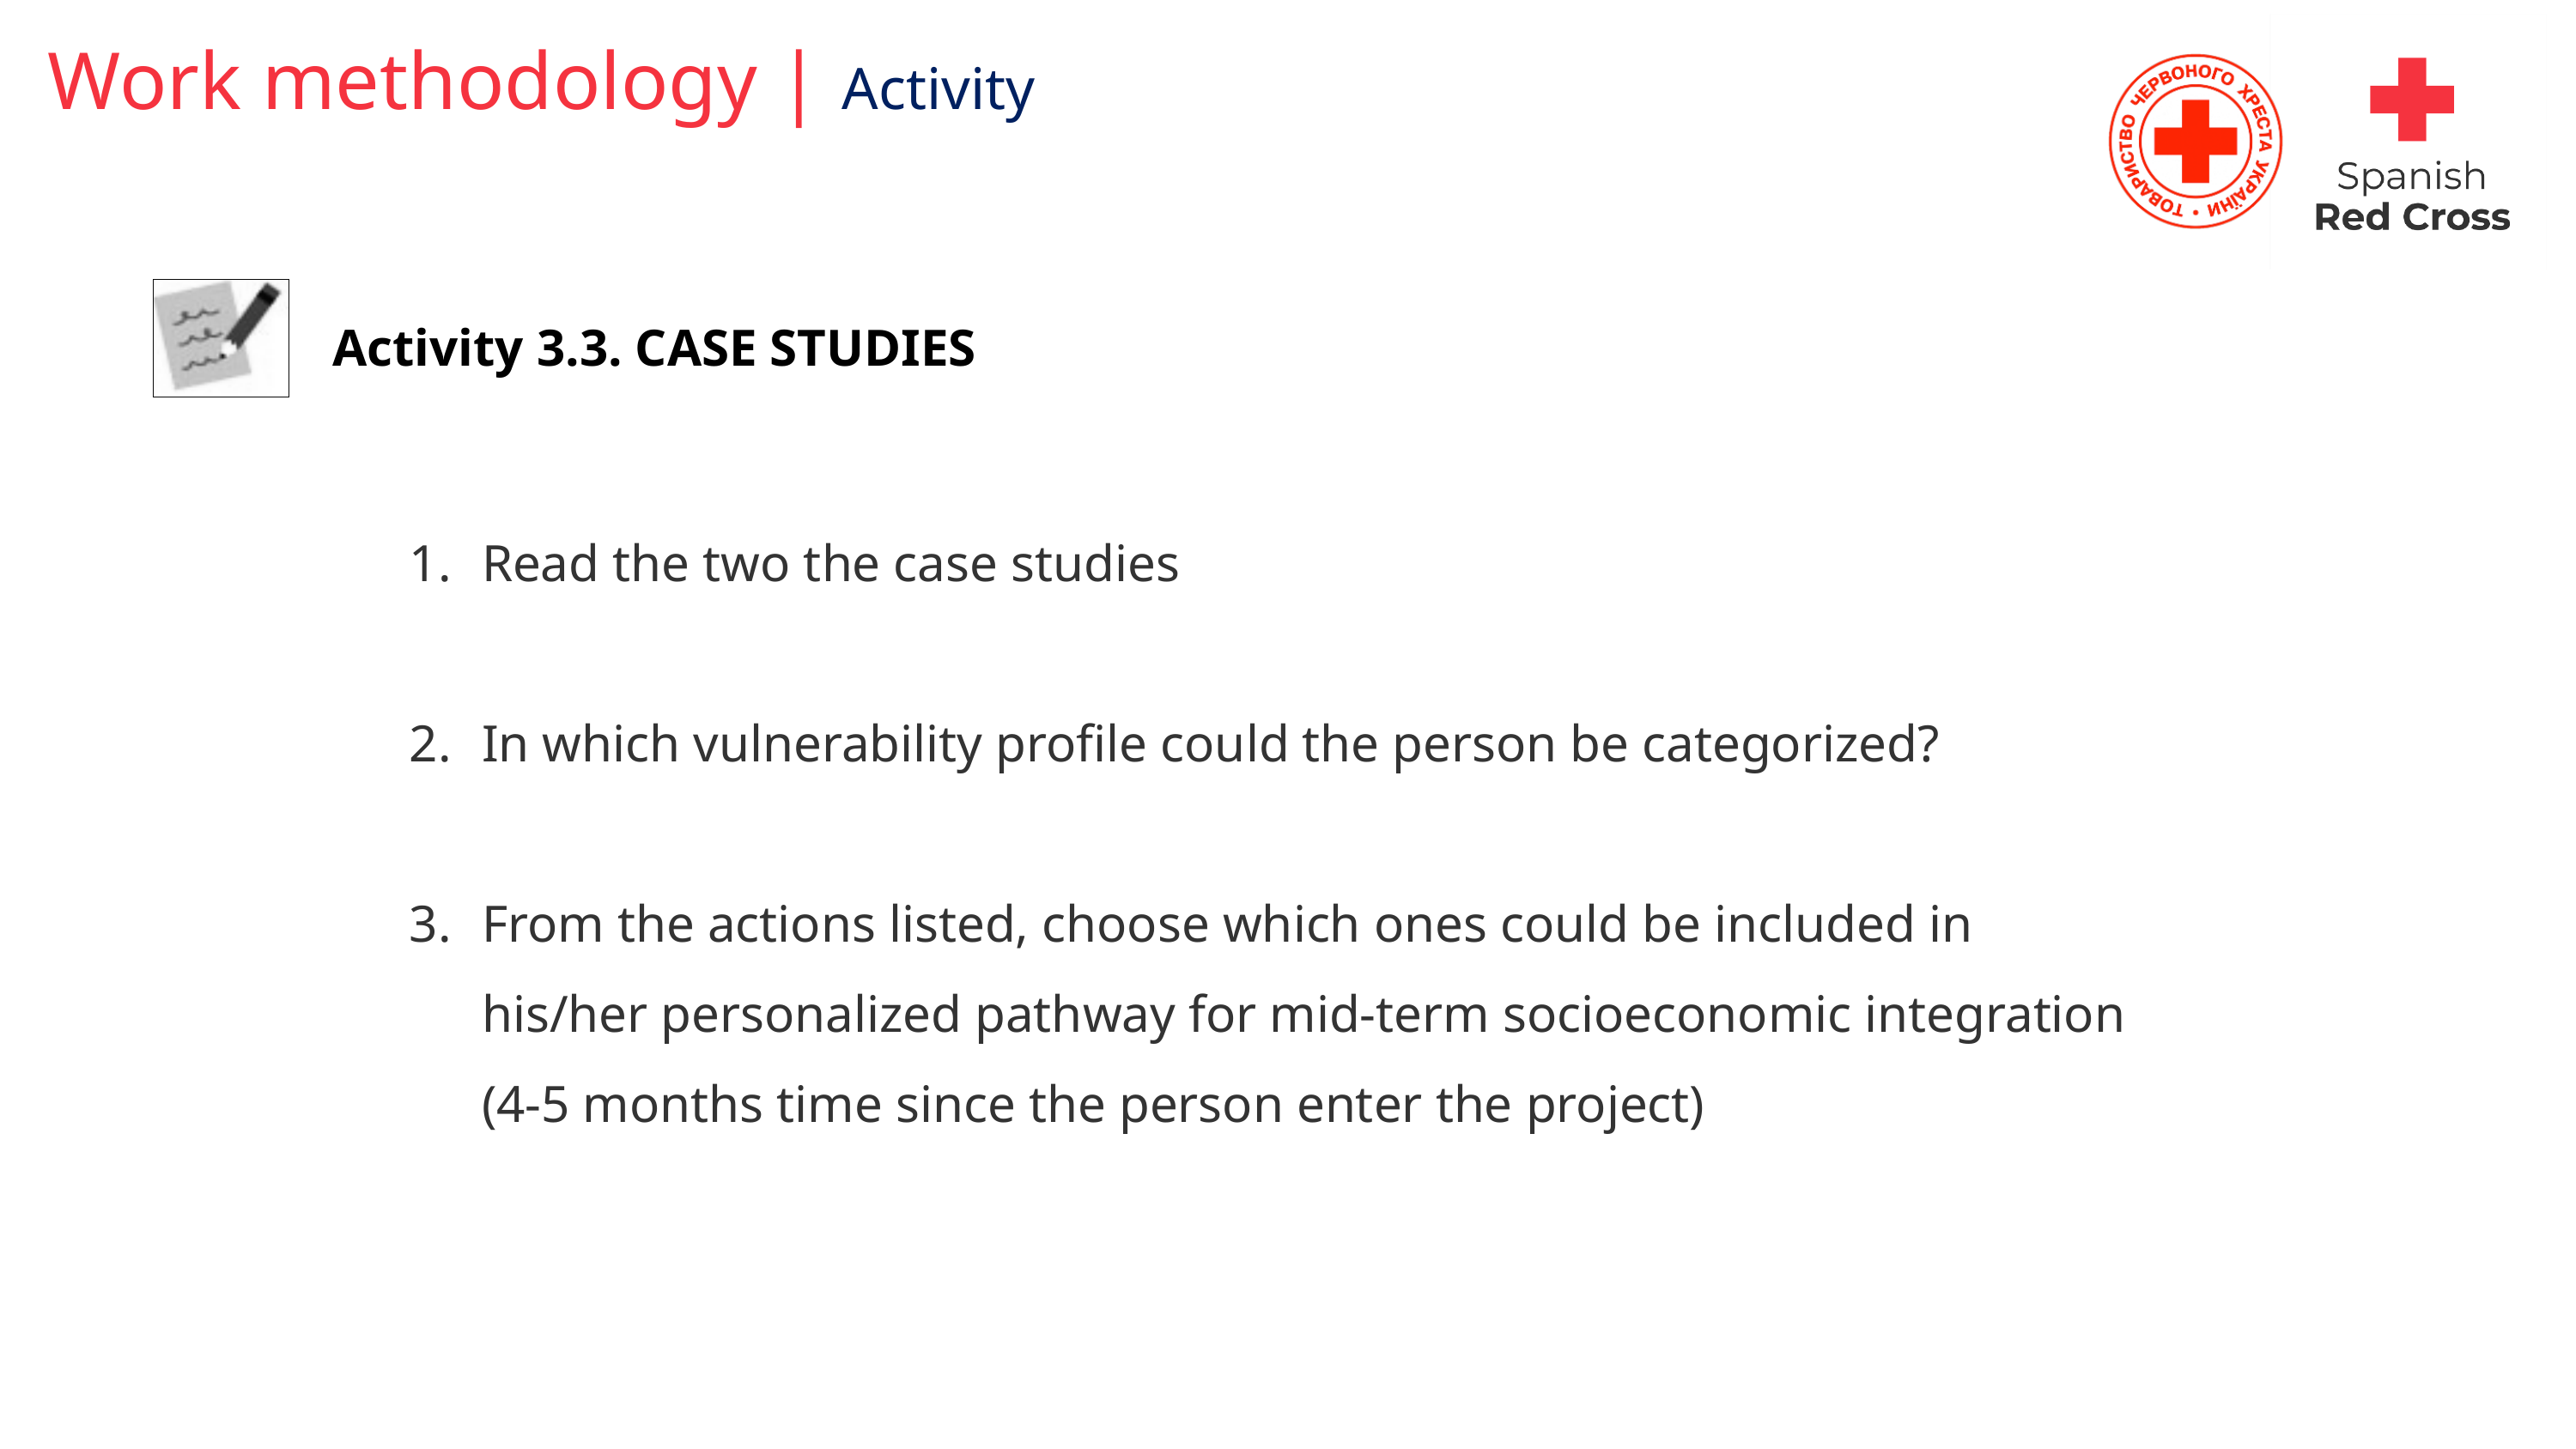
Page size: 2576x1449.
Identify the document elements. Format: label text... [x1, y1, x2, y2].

text_box Activity 3.3. CASE STUDIES [319, 279, 2270, 383]
picture [2100, 3, 2547, 281]
picture [152, 279, 289, 397]
text_box Read the two the case studies In which vulnerability profile could the person be categorized? From the actions listed, choose which ones could be included in his/her personalized pathway for mid-term socioeconomic integration (4-5 months time since the person enter the project) [396, 494, 2146, 1228]
text_box Work methodology | Activity [41, 24, 1893, 132]
